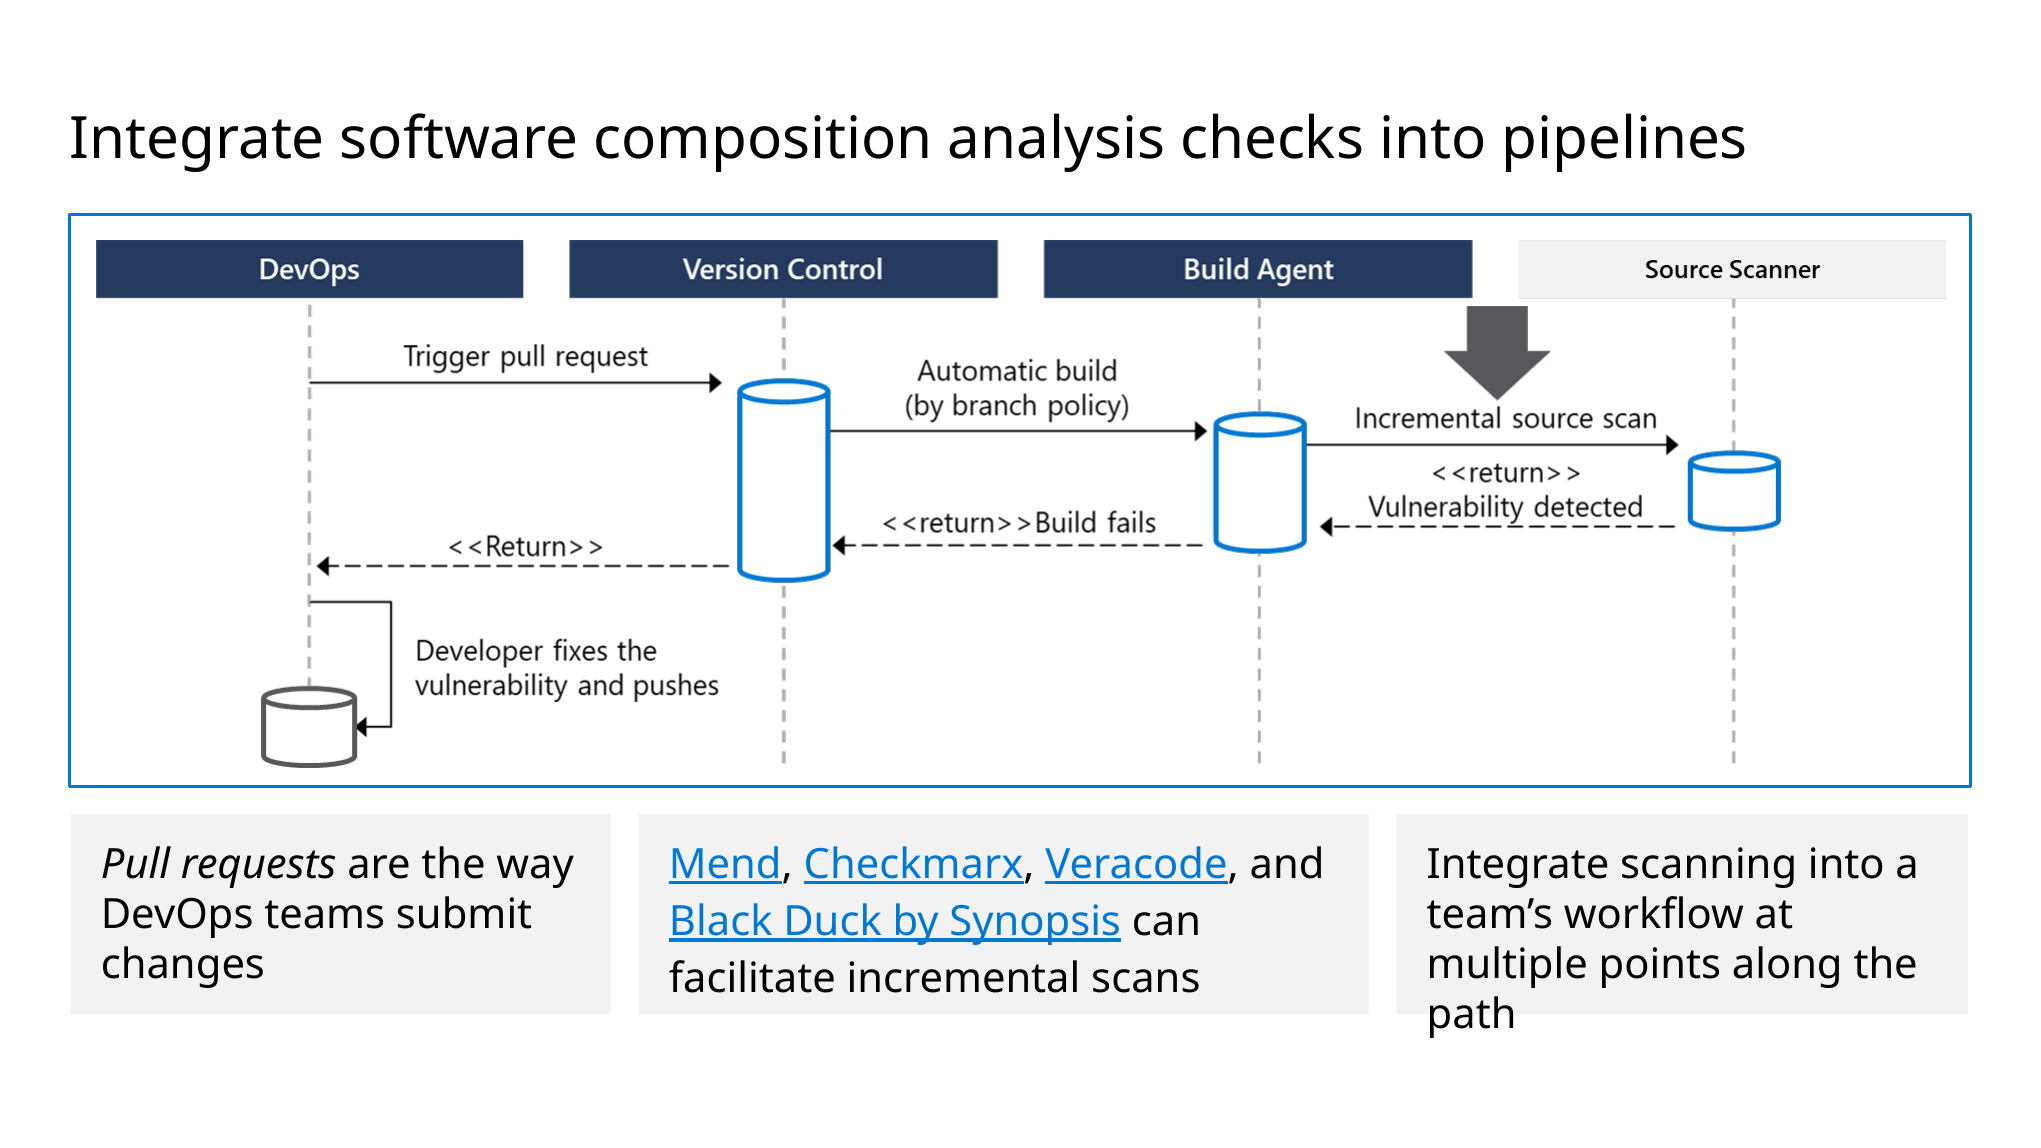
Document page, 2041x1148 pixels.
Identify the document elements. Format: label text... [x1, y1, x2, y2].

picture [71, 215, 1969, 786]
text_box Integrate scanning into a team’s workflow at multiple points along the path [1396, 813, 1969, 1015]
text_box Mend, Checkmarx, Veracode, and Black Duck by Synopsis can facilitate incremental scans [638, 813, 1369, 1015]
text_box Pull requests are the way DevOps teams submit changes [70, 813, 612, 1015]
title Integrate software composition analysis checks into pipelines [70, 103, 1969, 172]
